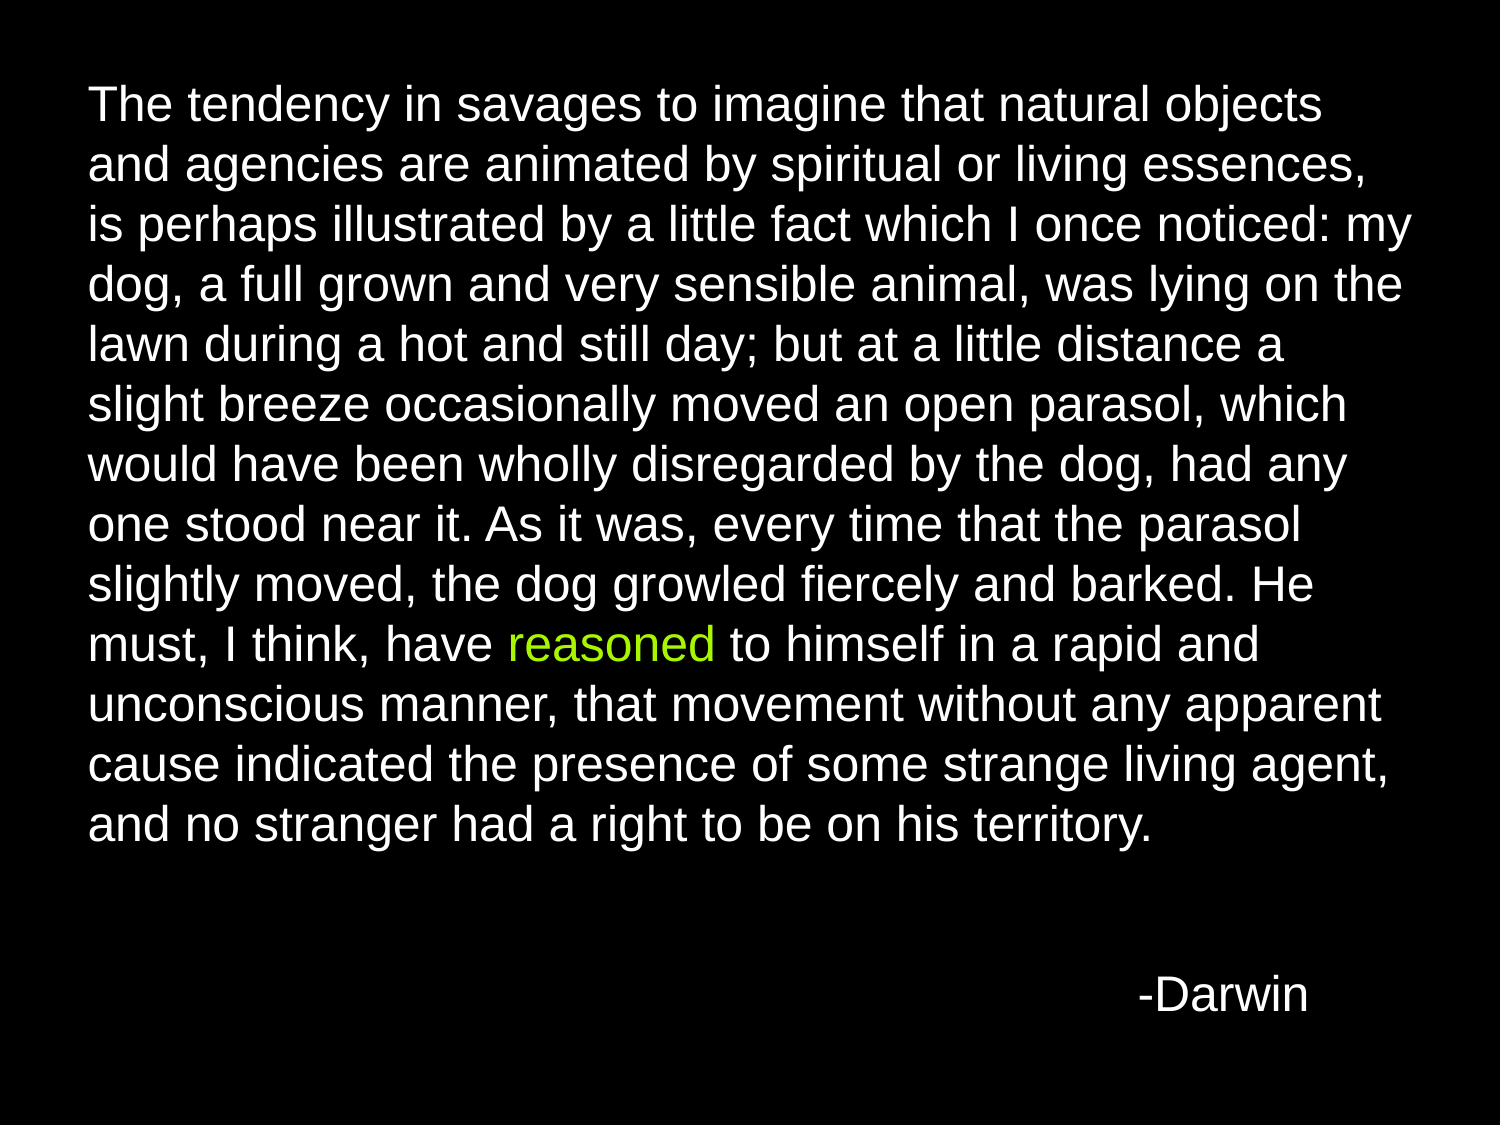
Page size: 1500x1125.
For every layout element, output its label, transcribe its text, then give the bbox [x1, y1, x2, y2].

text_box The tendency in savages to imagine that natural objects and agencies are animated by spiritual or living essences, is perhaps illustrated by a little fact which I once noticed: my dog, a full grown and very sensible animal, was lying on the lawn during a hot and still day; but at a little distance a slight breeze occasionally moved an open parasol, which would have been wholly disregarded by the dog, had any one stood near it. As it was, every time that the parasol slightly moved, the dog growled fiercely and barked. He must, I think, have reasoned to himself in a rapid and unconscious manner, that movement without any apparent cause indicated the presence of some strange living agent, and no stranger had a right to be on his territory. -Darwin [72, 64, 1429, 1029]
